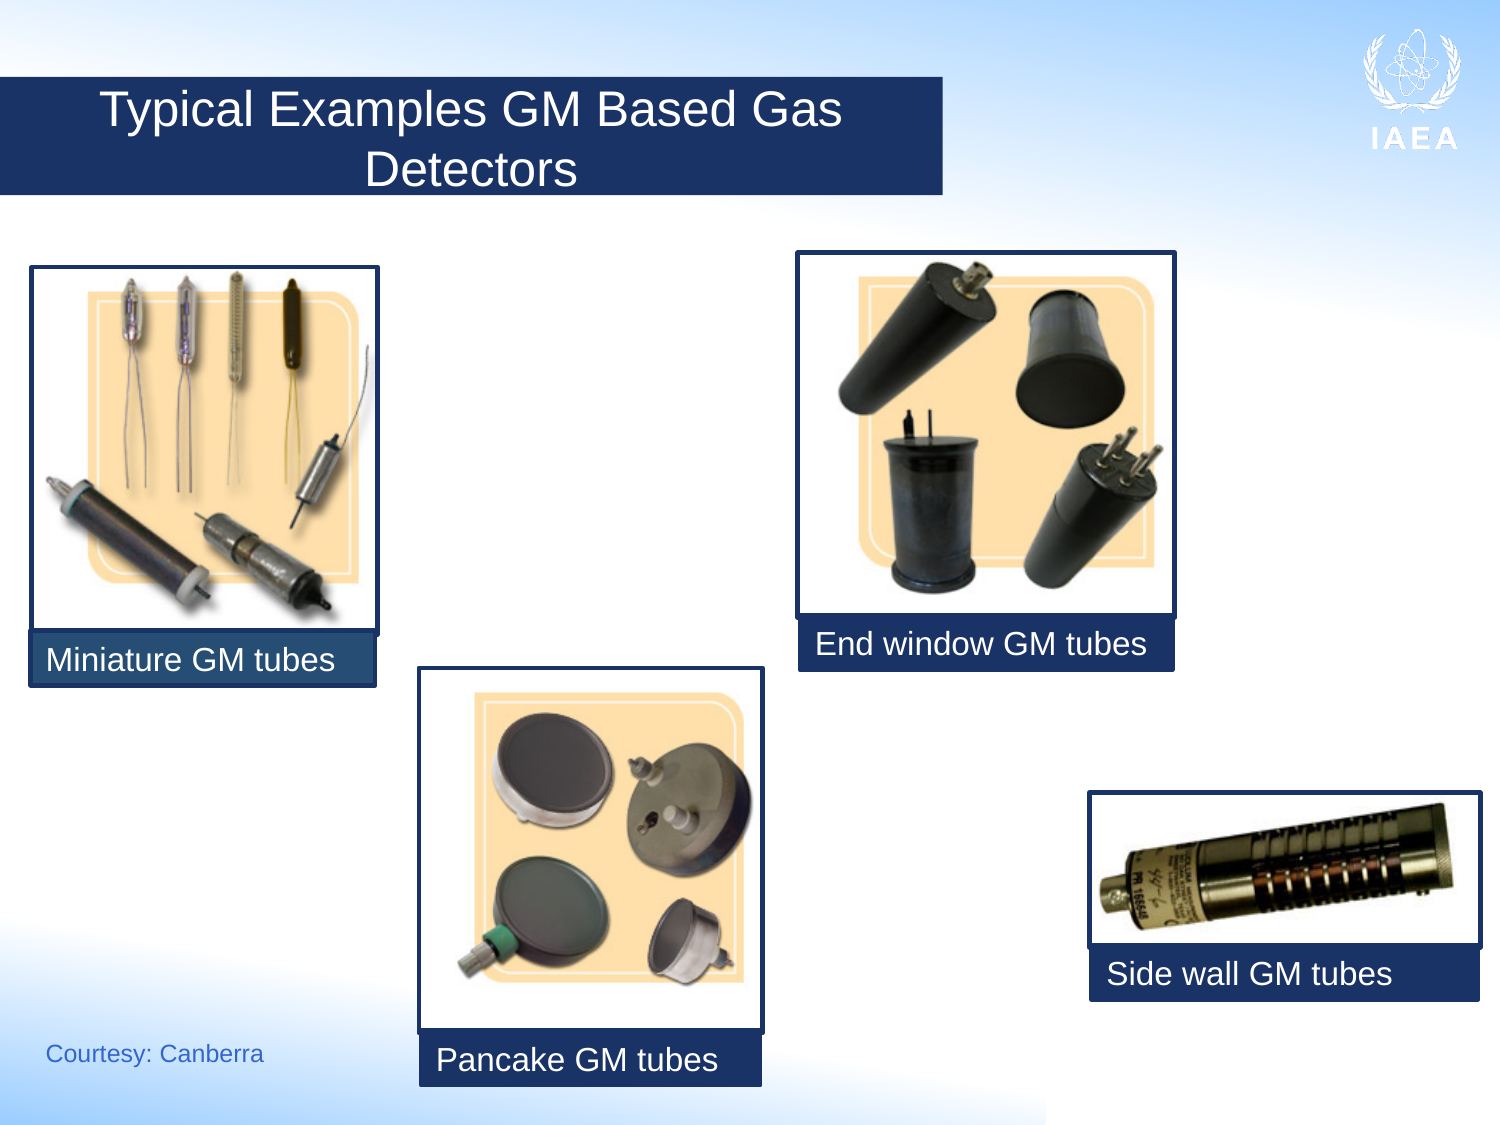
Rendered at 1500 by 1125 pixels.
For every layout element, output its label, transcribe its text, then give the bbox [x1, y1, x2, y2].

text_box Miniature GM tubes [30, 636, 376, 686]
picture [33, 269, 376, 633]
picture [1091, 794, 1479, 946]
picture [1363, 29, 1461, 149]
picture [799, 254, 1173, 616]
text_box Side wall GM tubes [1091, 951, 1478, 1000]
text_box End window GM tubes [800, 622, 1173, 670]
text_box Courtesy: Canberra [30, 1030, 299, 1076]
picture [420, 670, 761, 1031]
text_box Typical Examples GM Based Gas Detectors [0, 75, 945, 197]
text_box Pancake GM tubes [421, 1038, 761, 1086]
